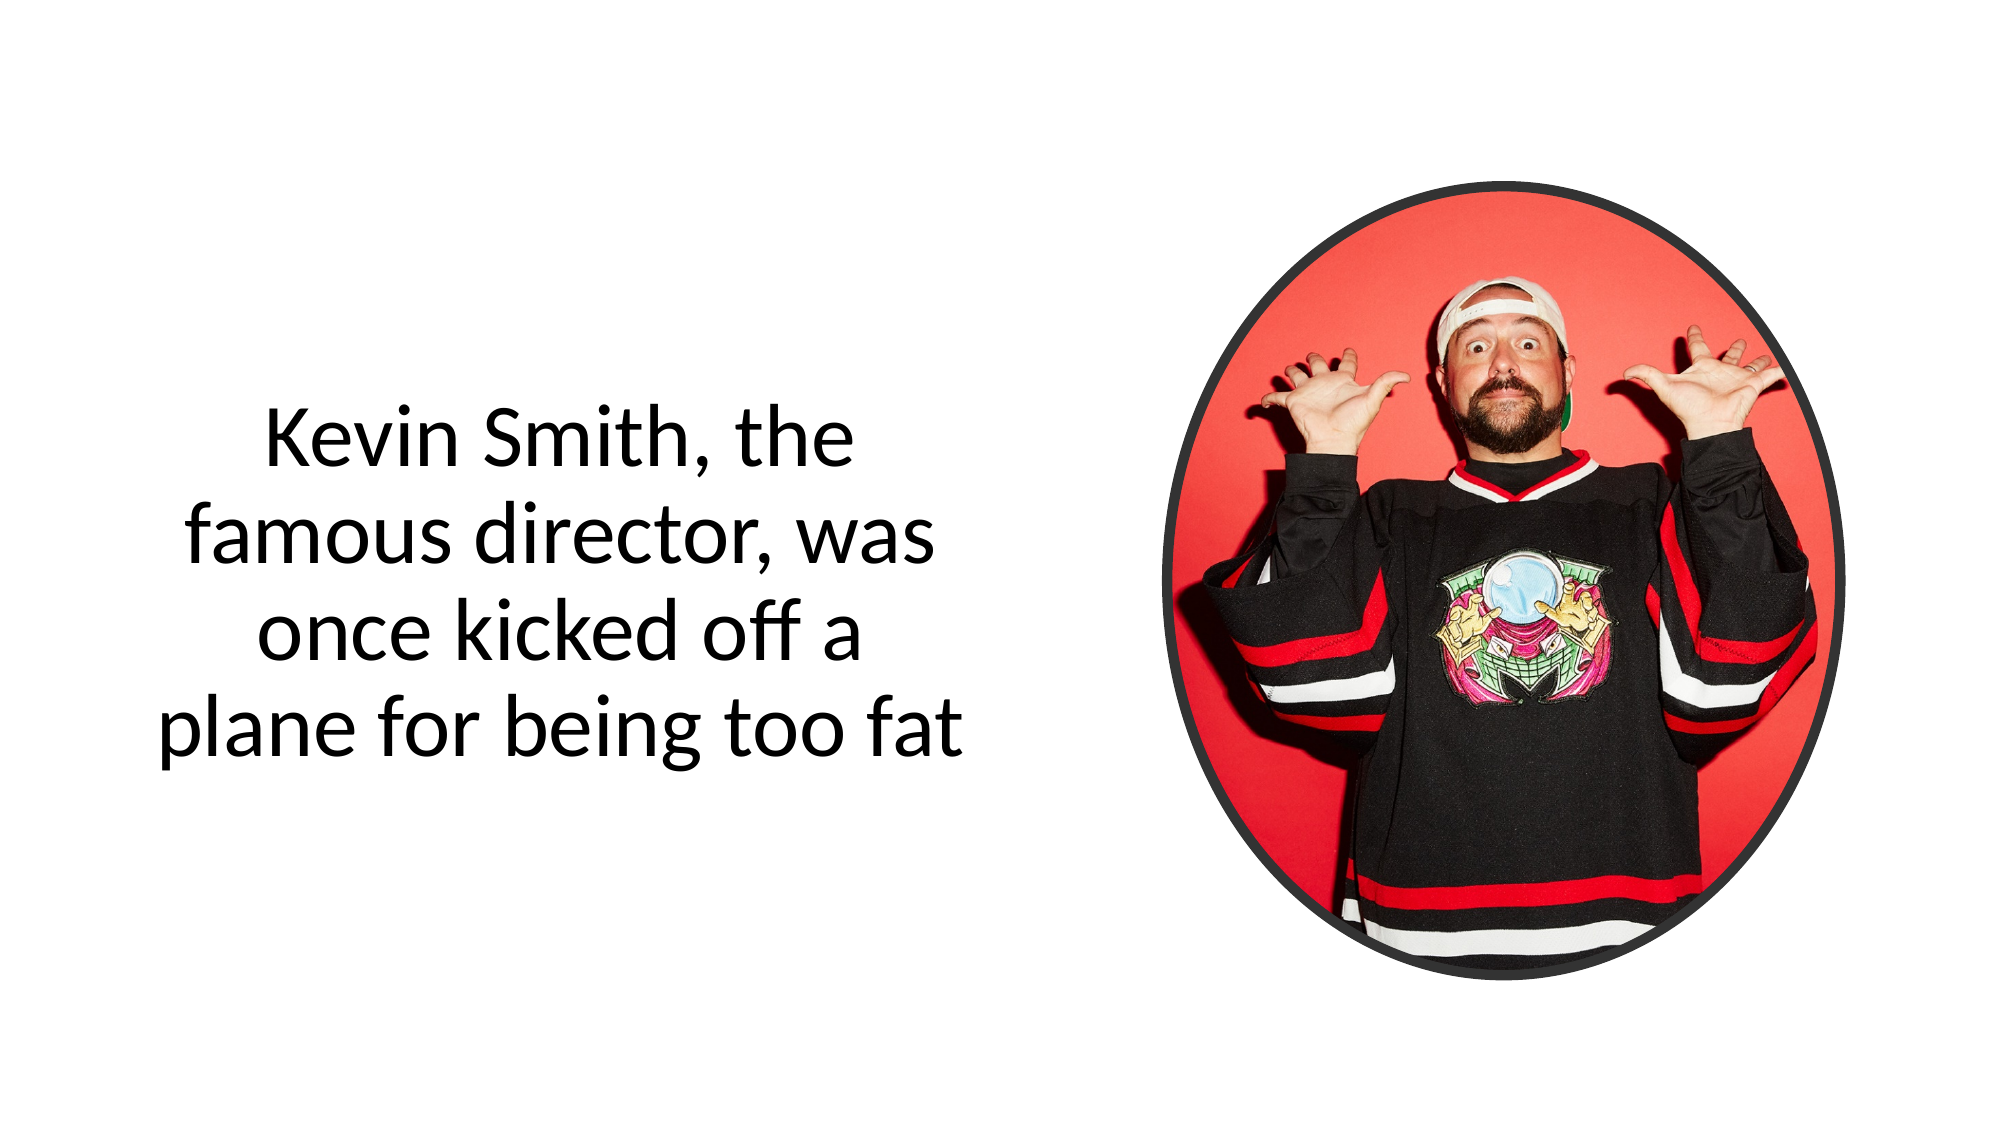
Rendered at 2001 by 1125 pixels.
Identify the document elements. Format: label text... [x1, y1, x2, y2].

picture [1167, 186, 1841, 976]
list Kevin Smith, the famous director, was once kicked off a plane for being too fat [135, 381, 987, 886]
